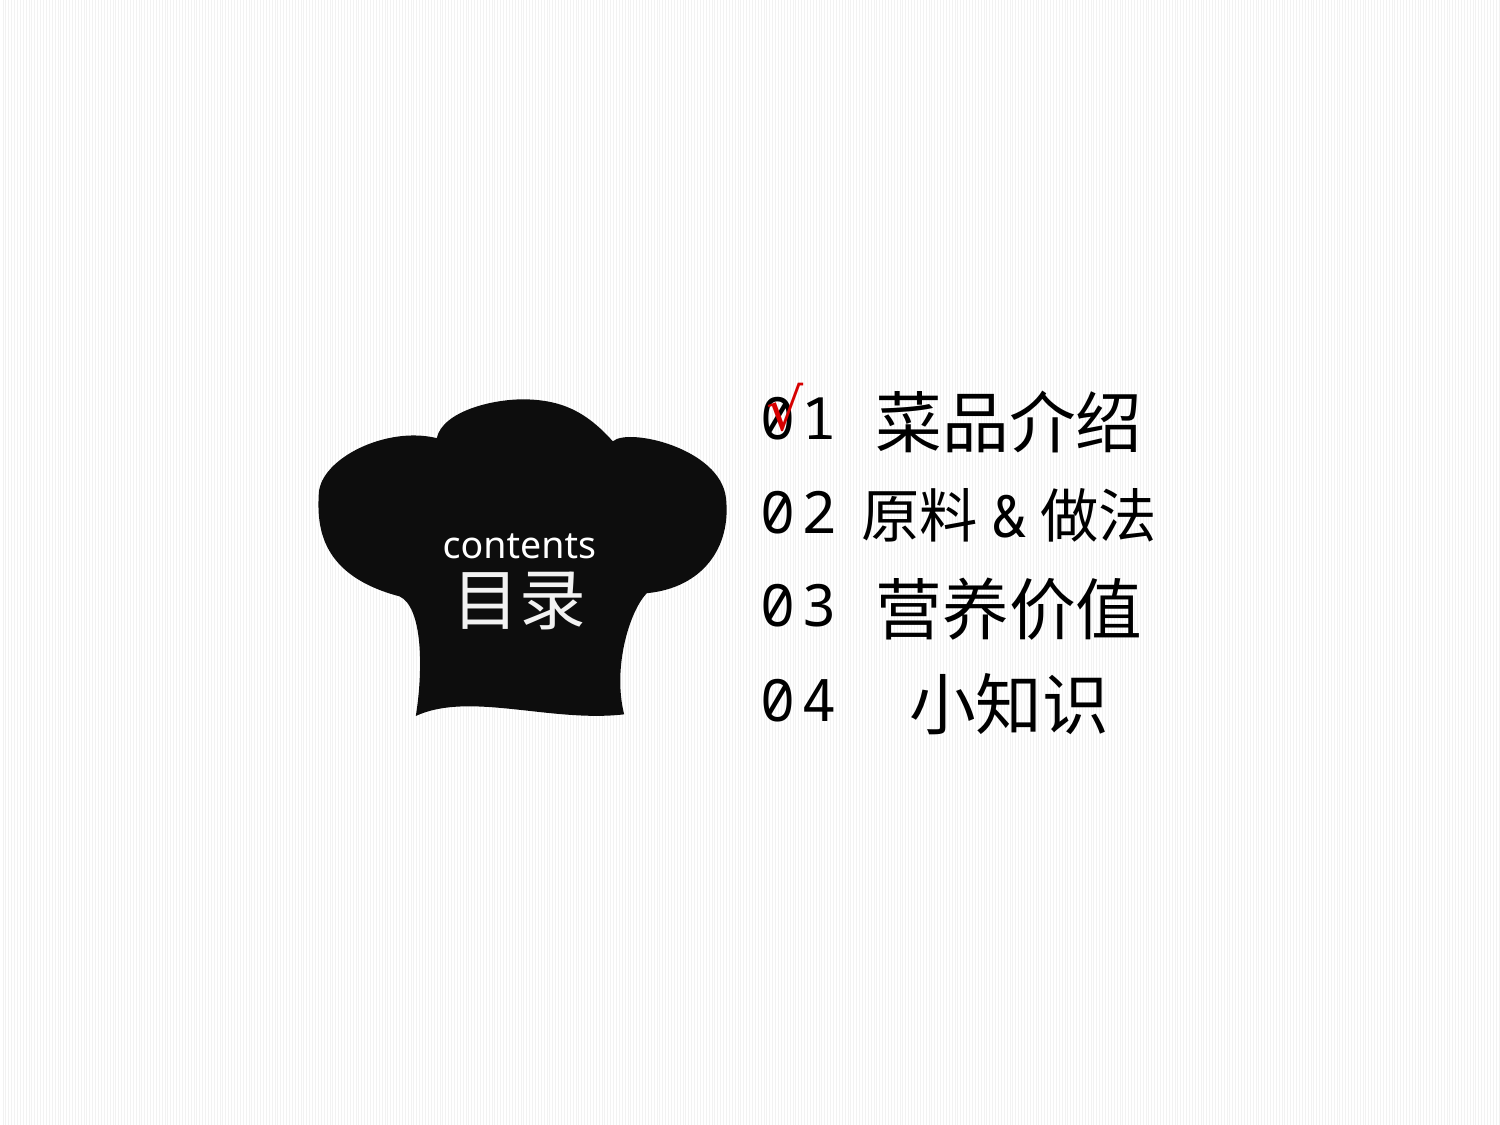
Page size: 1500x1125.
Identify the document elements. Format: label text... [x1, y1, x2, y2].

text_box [318, 373, 1182, 752]
text_box √ [752, 364, 860, 372]
